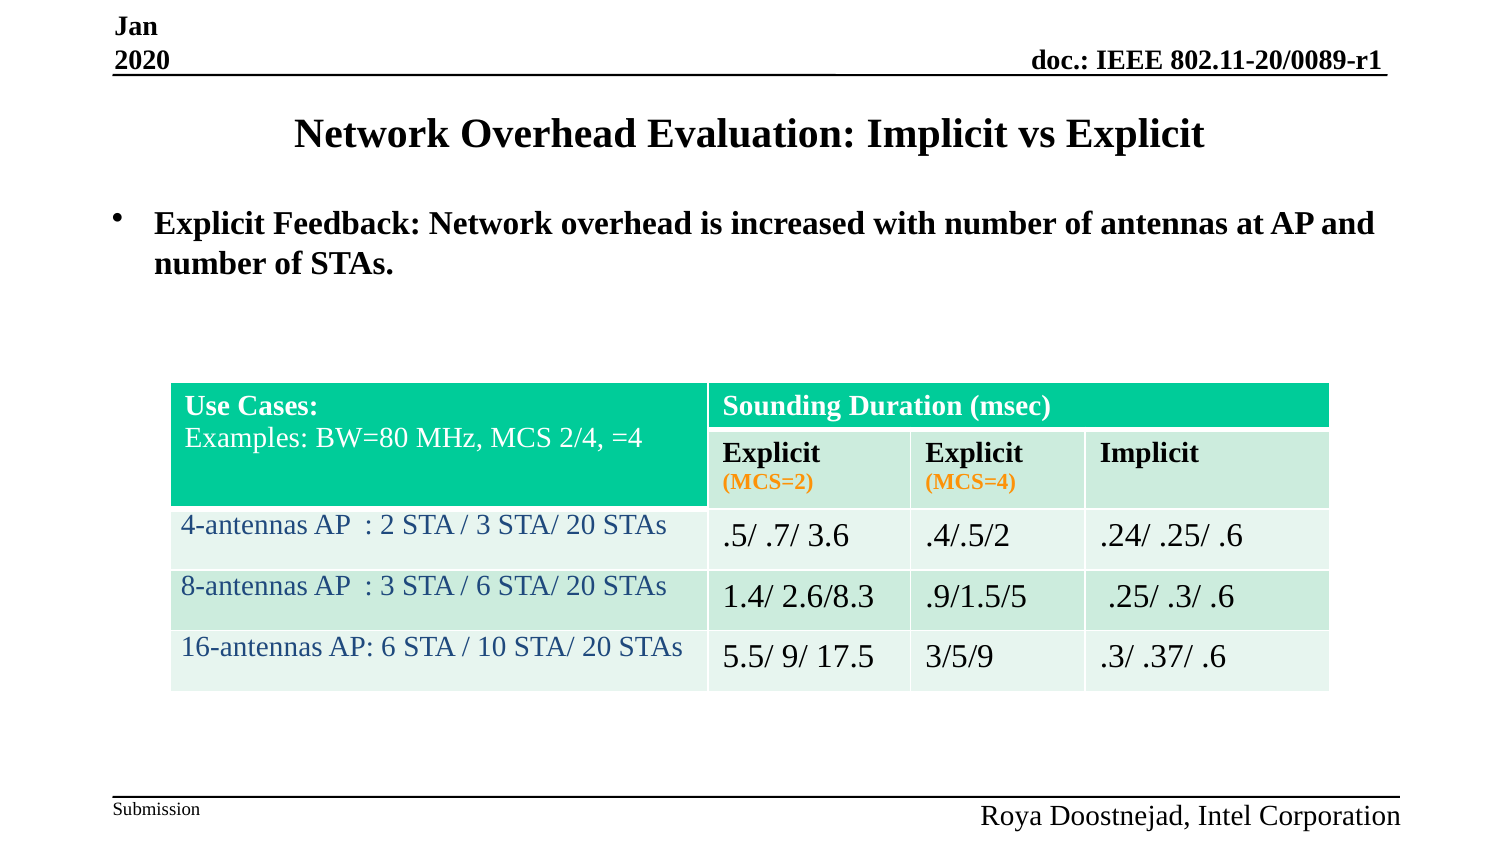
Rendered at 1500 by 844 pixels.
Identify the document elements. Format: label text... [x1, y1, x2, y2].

list Explicit Feedback: Network overhead is increased with number of antennas at AP and number of STAs. [96, 193, 1446, 797]
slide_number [114, 40, 172, 75]
footer Roya Doostnejad, Intel Corporation [979, 796, 1402, 832]
title Network Overhead Evaluation: Implicit vs Explicit [112, 84, 1388, 177]
